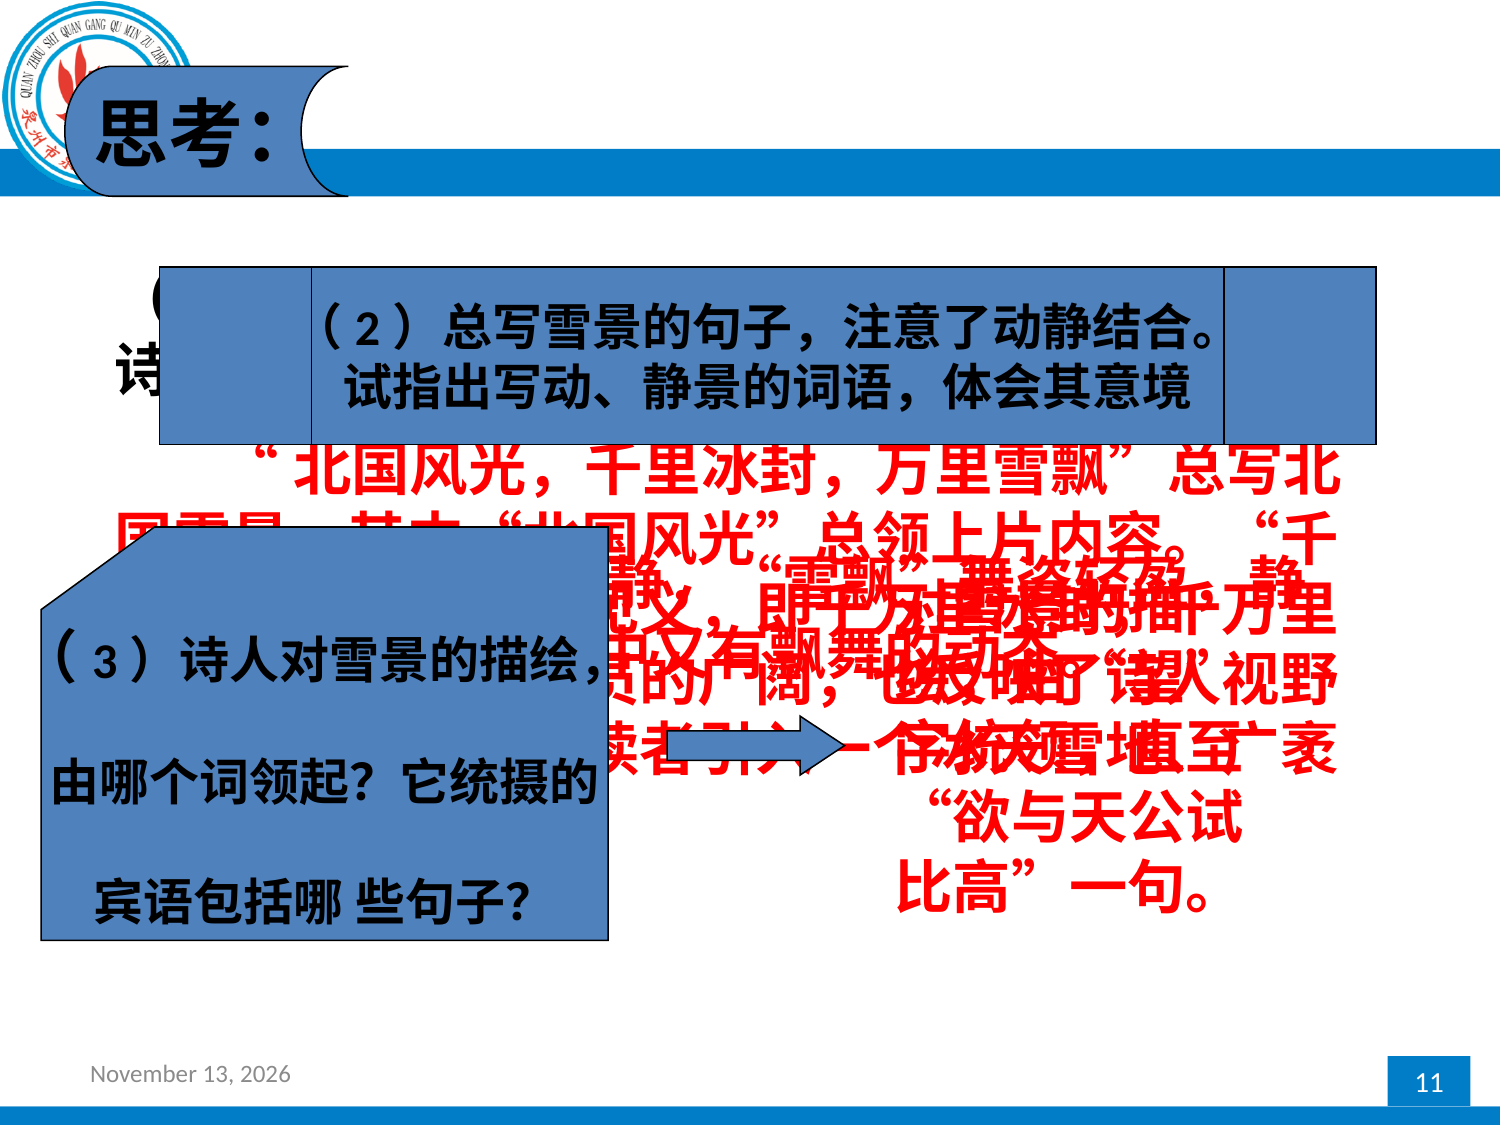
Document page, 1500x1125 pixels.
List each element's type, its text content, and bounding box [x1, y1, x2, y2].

picture [9, 6, 184, 184]
text_box 思考： [64, 66, 349, 197]
picture [2, 1, 88, 86]
picture [15, 14, 175, 174]
picture [41, 40, 146, 142]
picture [2, 107, 78, 191]
text_box （2）总写雪景的句子，注意了动静结合。 试指出写动、静景的词语，体会其意境 [159, 267, 1376, 445]
text_box （3）诗人对雪景的描绘， 由哪个词领起？它统摄的 宾语包括哪 些句子？ [41, 527, 609, 941]
text_box [667, 716, 845, 776]
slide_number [75, 1042, 425, 1103]
text_box 对雪景的描绘，由“望”字统领，直至“欲与天公试比高”一句。 [879, 562, 1282, 928]
text_box （1）词的上片中哪些句子总写北国雪景？这些诗句创造了一个怎样的意境？ “北国风光，千里冰封，万里雪飘”总写北国雪景，其中“北国风光”总领上片内容。“千里”“万里”互文见义，即千万里冰封，千万里雪飘，表现祖国幅员的广阔，也反映了诗人视野的辽阔。总写句把读者引入一个冰天雪地、广袤无垠的银色世界。 [100, 255, 1400, 860]
picture [110, 1, 195, 66]
text_box “冰封”凝然安静，“雪飘”舞姿轻盈，静动相衬，静穆之中又有飘舞的动态。 [609, 538, 1365, 694]
